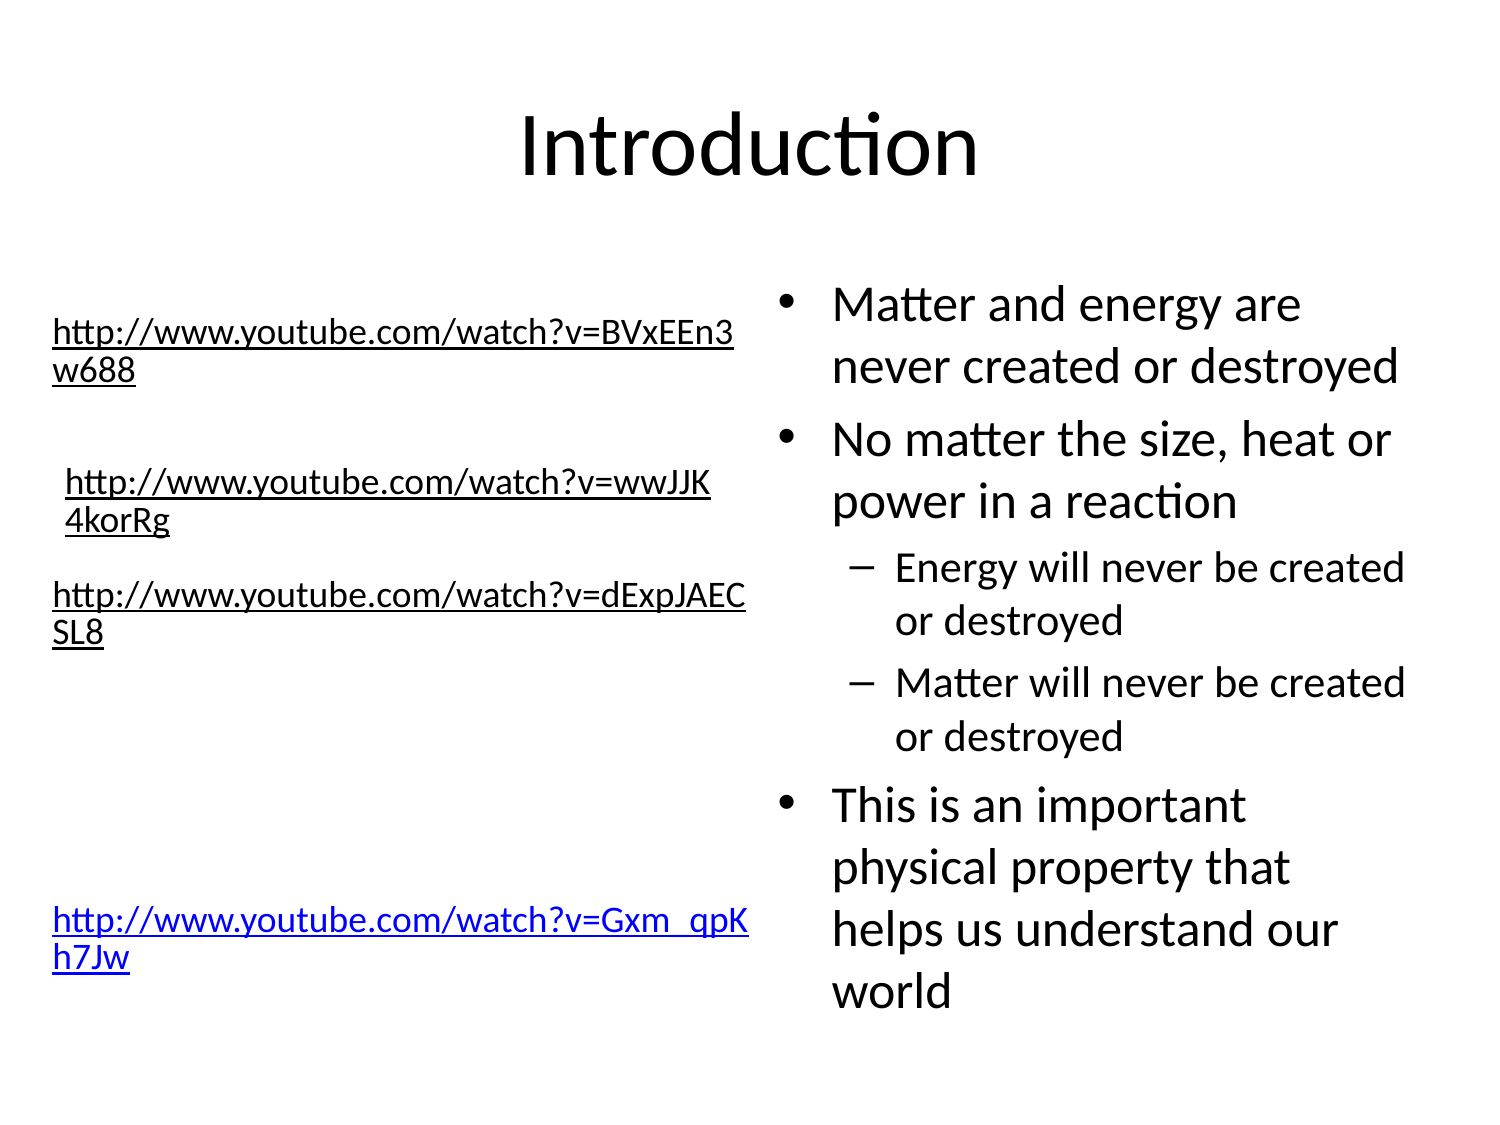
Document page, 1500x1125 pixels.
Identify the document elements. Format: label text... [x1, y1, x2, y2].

title Introduction [75, 45, 1425, 233]
text_box http://www.youtube.com/watch?v=dExpJAECSL8 [37, 562, 763, 668]
text_box http://www.youtube.com/watch?v=Gxm_qpKh7Jw [37, 887, 775, 993]
list Matter and energy are never created or destroyed No matter the size, heat or power in a reaction Energy will never be created or destroyed Matter will never be created or destroyed This is an important physical property that helps us understand our world [762, 262, 1425, 1063]
text_box http://www.youtube.com/watch?v=wwJJK4korRg [49, 449, 738, 555]
text_box http://www.youtube.com/watch?v=BVxEEn3w688 [37, 299, 750, 405]
